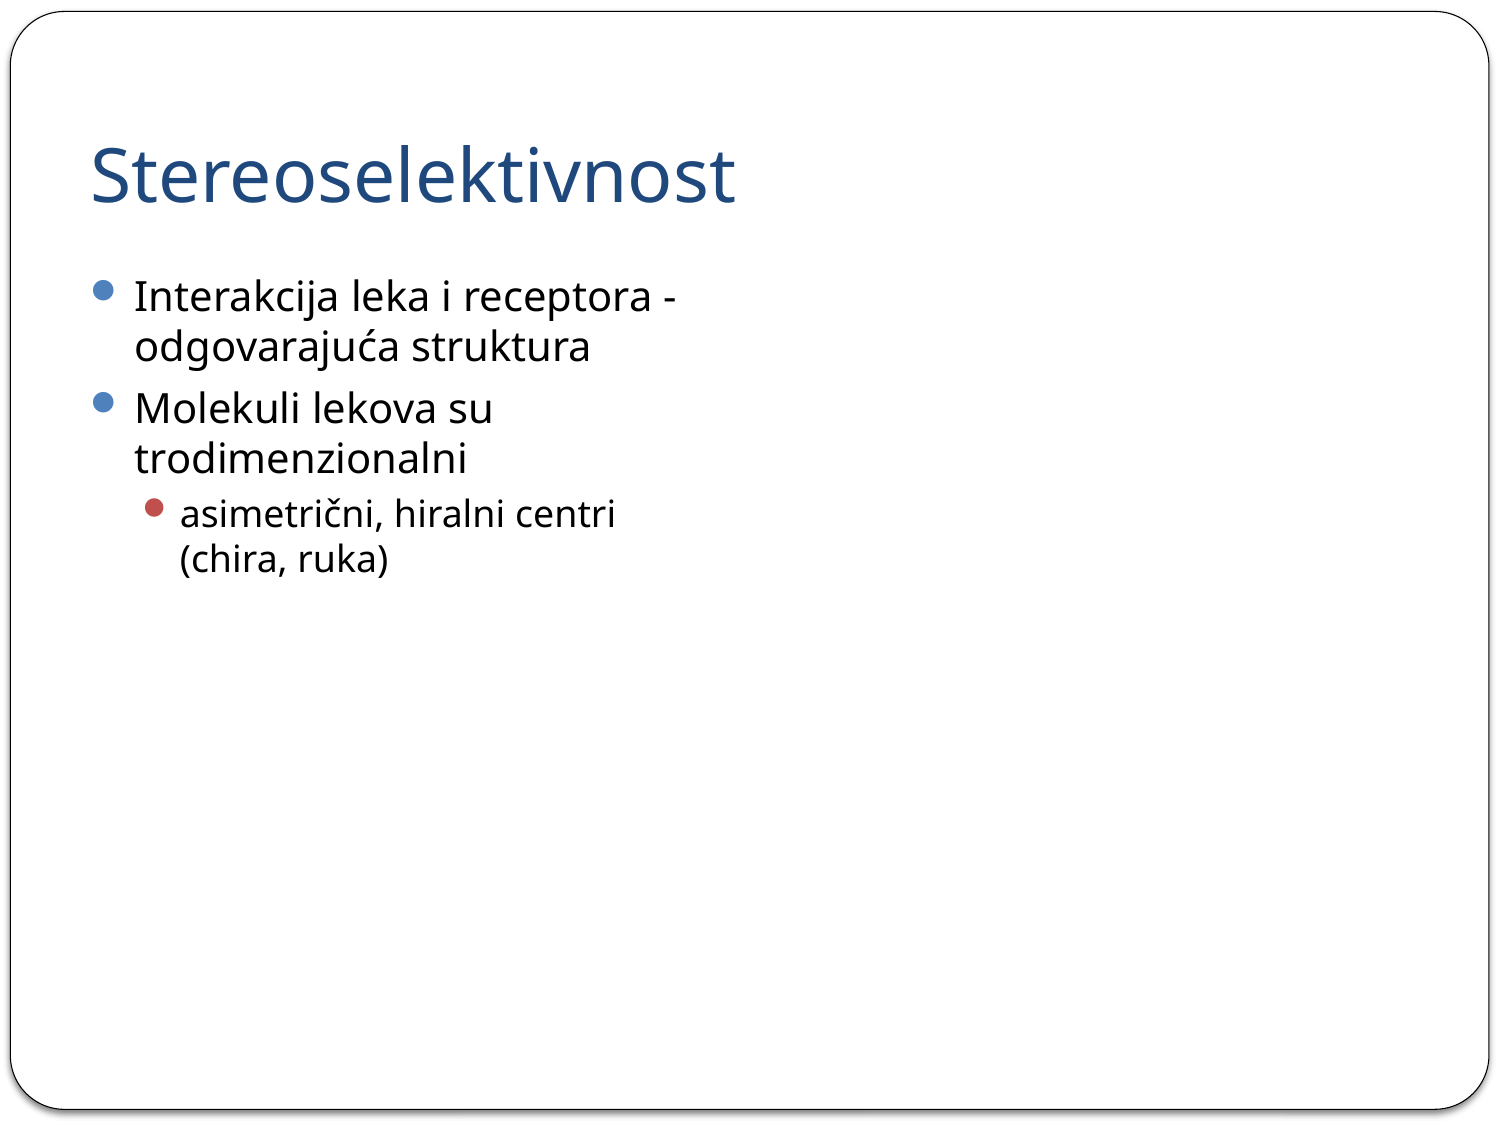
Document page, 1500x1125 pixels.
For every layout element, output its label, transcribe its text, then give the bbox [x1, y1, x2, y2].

title Stereoselektivnost [74, 44, 1426, 233]
list Interakcija leka i receptora - odgovarajuća struktura Molekuli lekova su trodimenzionalni asimetrični, hiralni centri (chira, ruka) [74, 262, 738, 1006]
